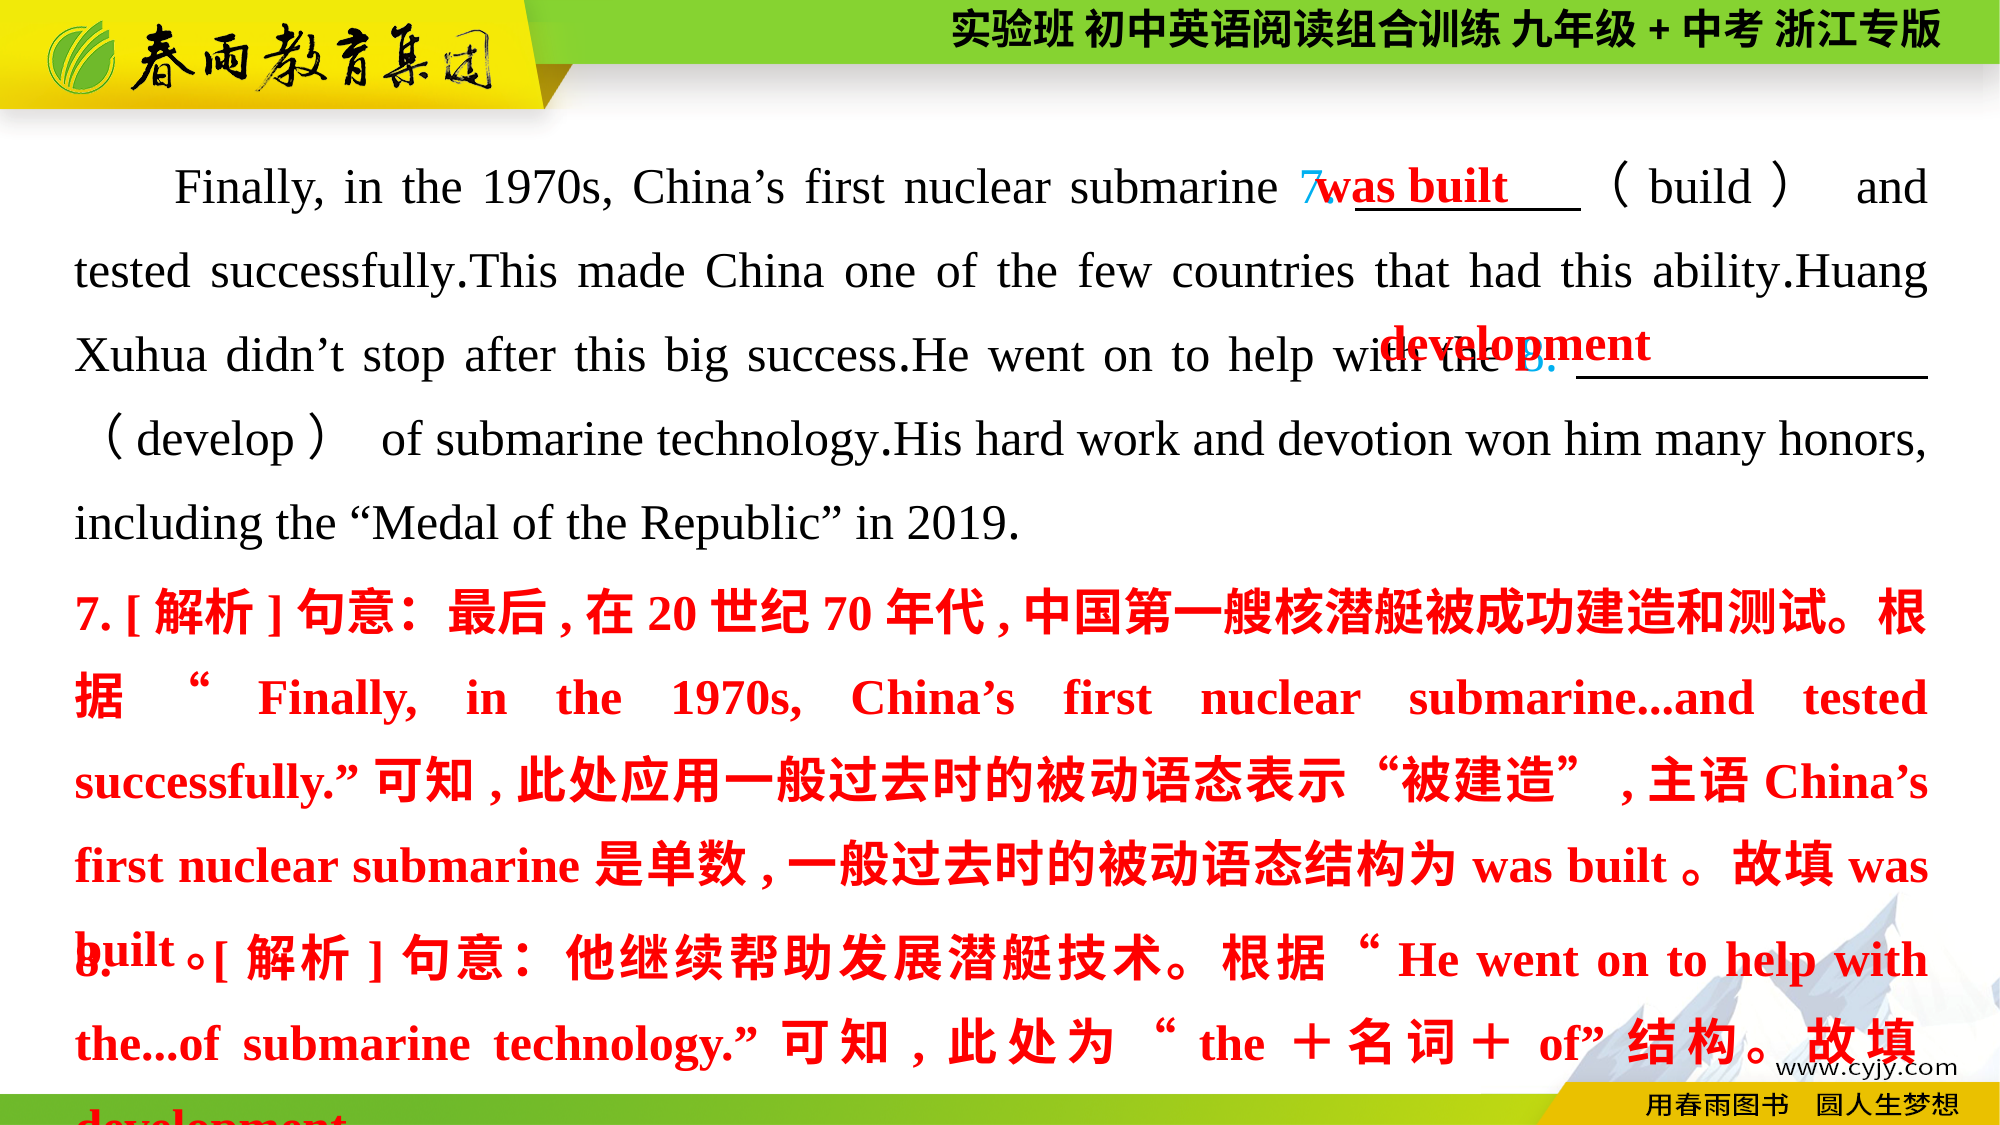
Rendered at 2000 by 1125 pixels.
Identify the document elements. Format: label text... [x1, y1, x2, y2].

text_box was built [1300, 120, 1524, 220]
list Finally, in the 1970s, China’s first nuclear submarine 7. （build） and tested successfully.This made China one of the few countries that had this ability.Huang Xuhua didn’t stop after this big success.He went on to help with the 8. （develop） of submarine technology.His hard work and devotion won him many honors, including the “Medal of the Republic” in 2019. [59, 122, 1944, 549]
text_box development [1363, 278, 1667, 378]
picture [0, 0, 2000, 1125]
text_box 7. [解析]句意：最后,在20世纪70年代,中国第一艘核潜艇被成功建造和测试。根据“Finally, in the 1970s, China’s first nuclear submarine...and tested successfully.”可知,此处应用一般过去时的被动语态表示“被建造”,主语China’s first nuclear submarine是单数,一般过去时的被动语态结构为was built。故填was built。 [59, 549, 1944, 894]
text_box 8. [解析]句意：他继续帮助发展潜艇技术。根据“He went on to help with the...of submarine technology.”可知,此处为“the＋名词＋of”结构。故填development。 [59, 894, 1944, 1125]
